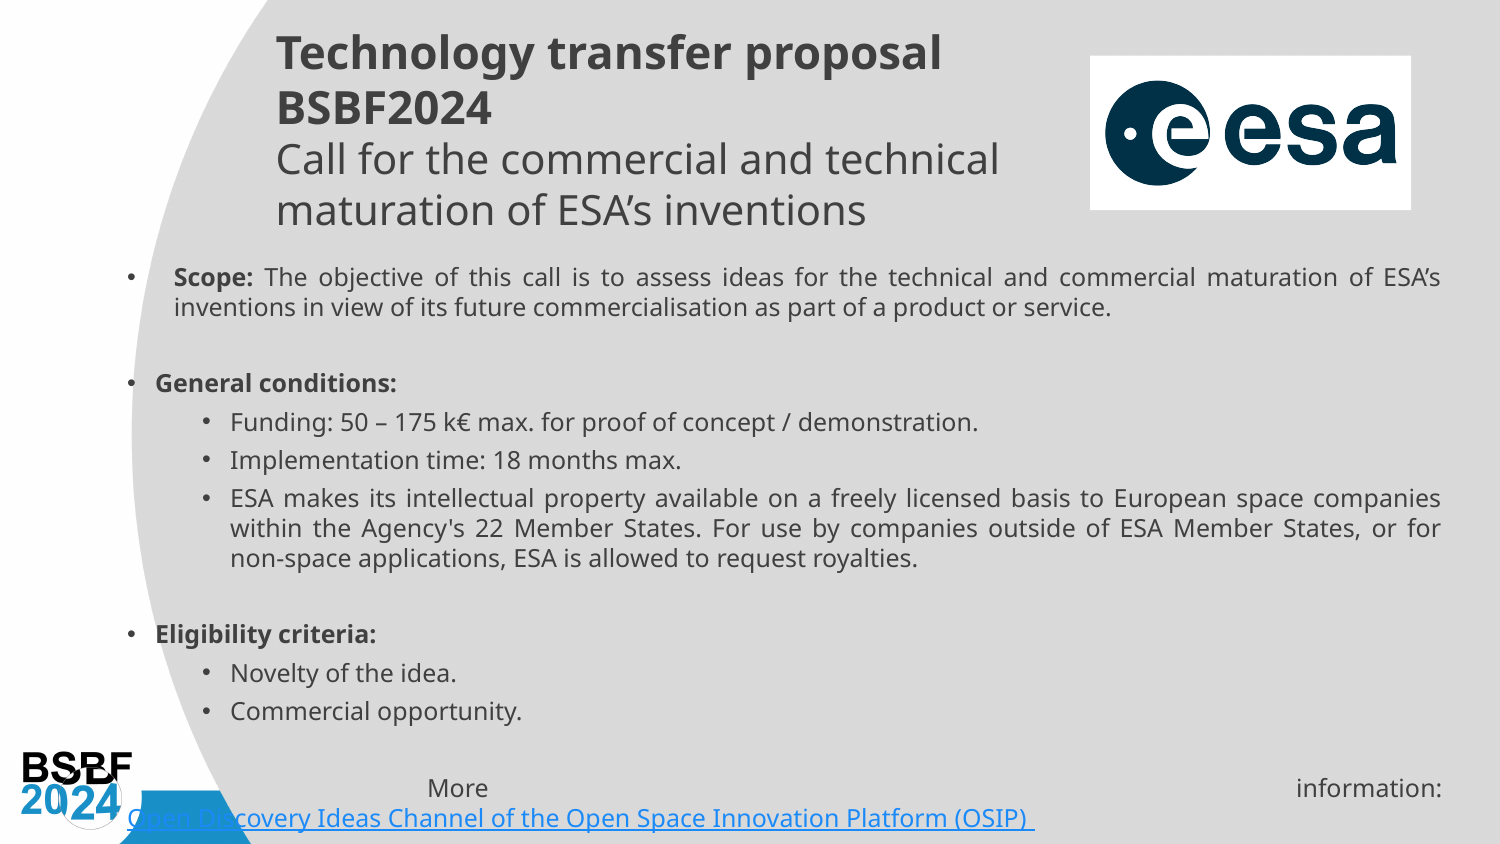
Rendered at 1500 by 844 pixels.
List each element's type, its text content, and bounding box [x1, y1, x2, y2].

text_box Technology transfer proposal BSBF2024 Call for the commercial and technical maturation of ESA’s inventions [260, 15, 1000, 224]
picture [0, 0, 1500, 844]
text_box Scope: The objective of this call is to assess ideas for the technical and commercial maturation of ESA’s inventions in view of its future commercialisation as part of a product or service. General conditions: Funding: 50 – 175 k€ max. for proof of concept / demonstration. Implementation time: 18 months max. ESA makes its intellectual property available on a freely licensed basis to European space companies within the Agency's 22 Member States. For use by companies outside of ESA Member States, or for non-space applications, ESA is allowed to request royalties. Eligibility criteria: Novelty of the idea. Commercial opportunity. More information: Open Discovery Ideas Channel of the Open Space Innovation Platform (OSIP) [112, 224, 1459, 844]
